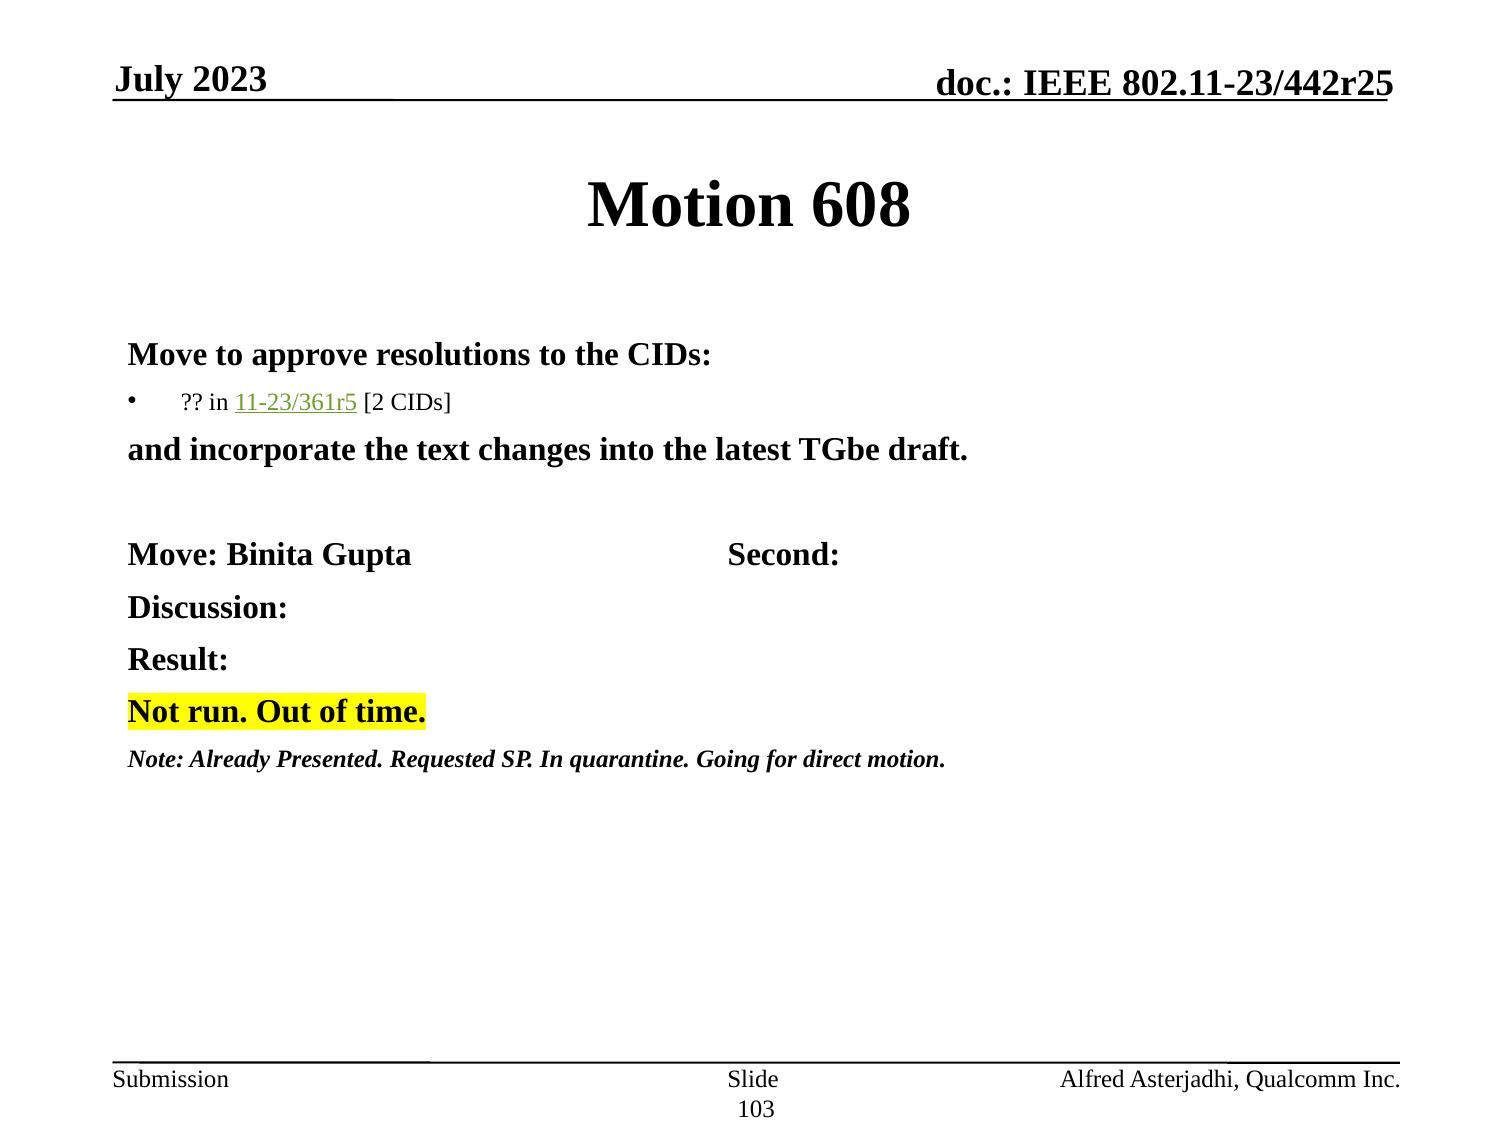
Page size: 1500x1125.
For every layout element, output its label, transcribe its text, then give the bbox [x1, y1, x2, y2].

footer Alfred Asterjadhi, Qualcomm Inc. [878, 1061, 1402, 1093]
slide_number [114, 54, 423, 100]
slide_number Slide 103 [712, 1061, 800, 1123]
title Motion 608 [112, 112, 1388, 288]
list Move to approve resolutions to the CIDs: ?? in 11-23/361r5 [2 CIDs] and incorporate the text changes into the latest TGbe draft. Move: Binita Gupta Second: Discussion: Result: Not run. Out of time. Note: Already Presented. Requested SP. In quarantine. Going for direct motion. [112, 324, 1388, 1063]
